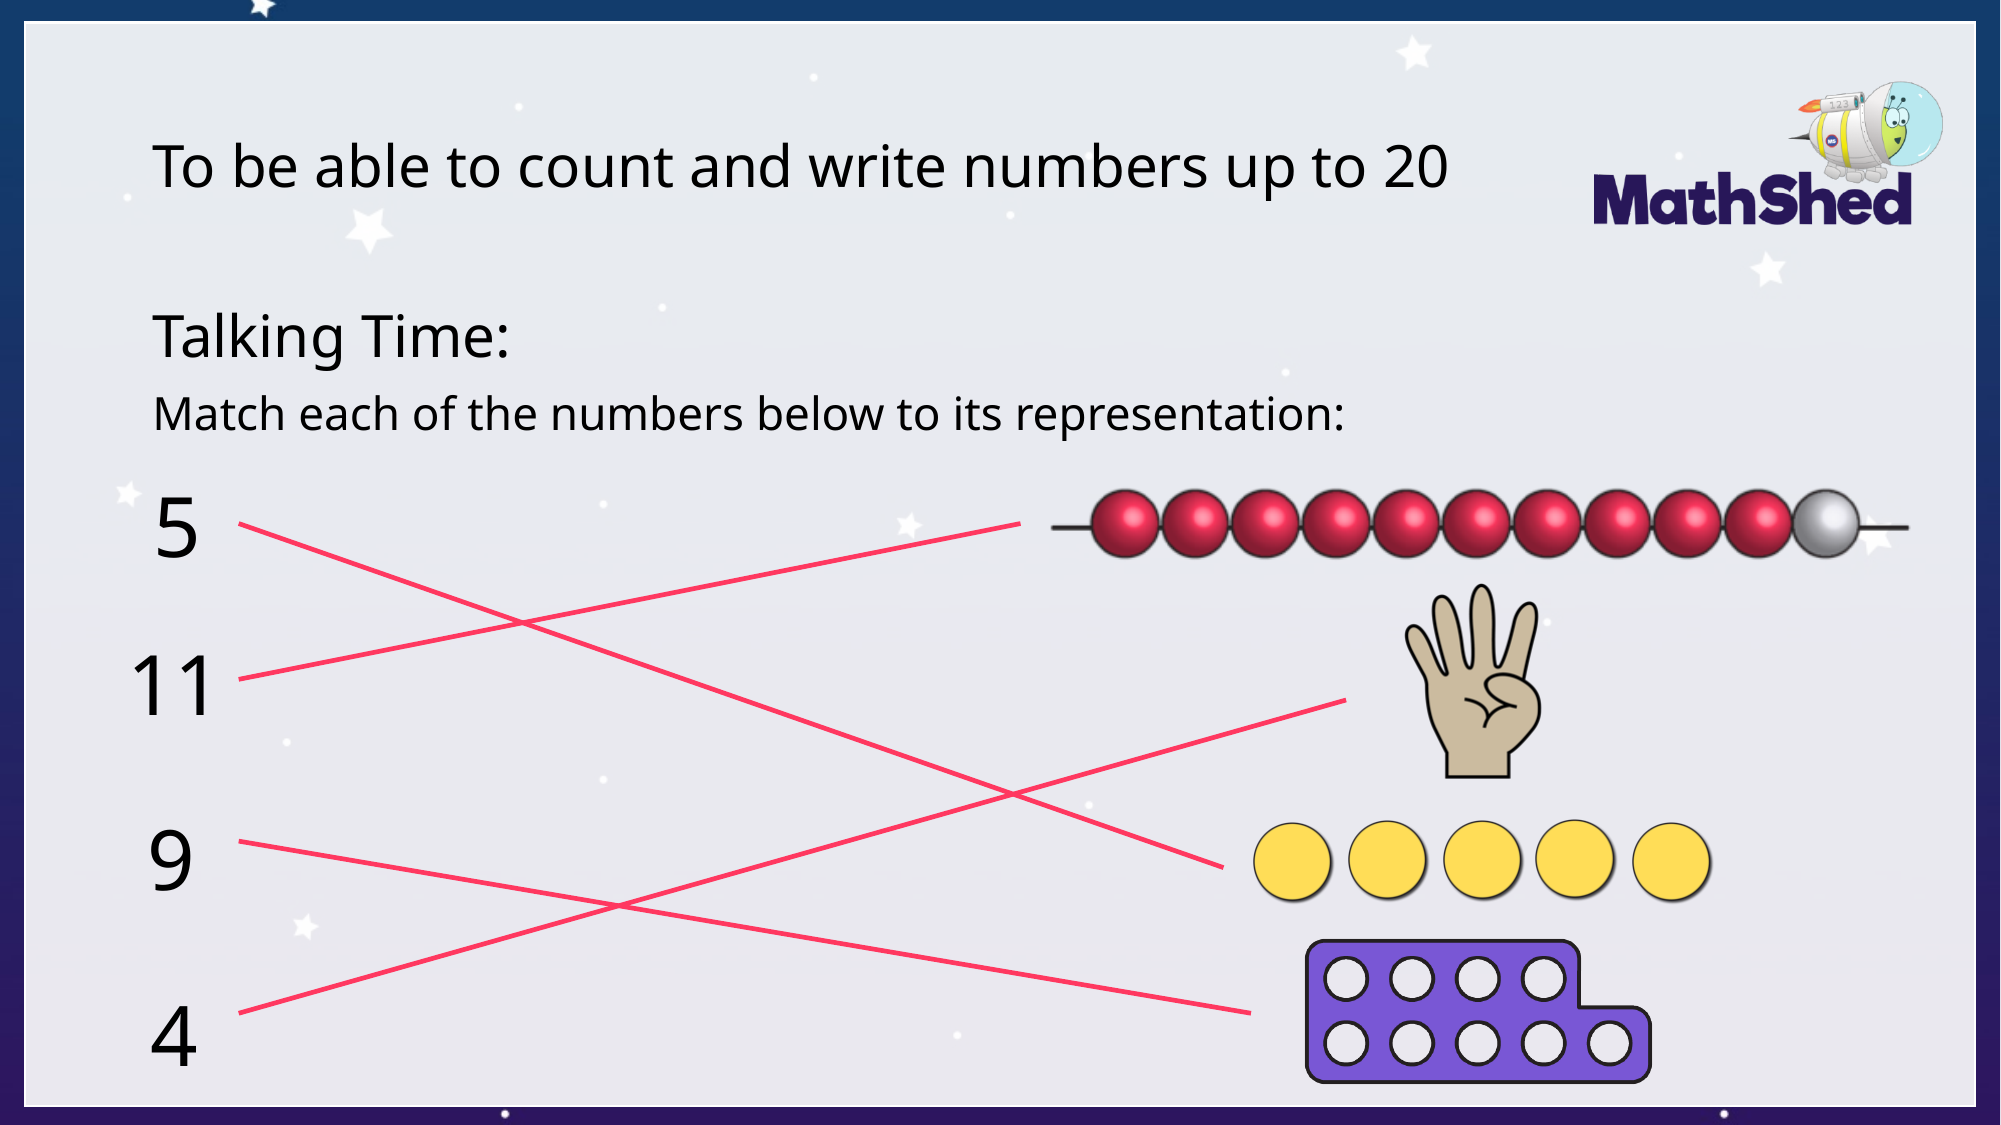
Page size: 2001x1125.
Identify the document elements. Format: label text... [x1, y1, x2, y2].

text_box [238, 523, 1021, 680]
text_box 9 [132, 800, 210, 915]
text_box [238, 699, 1347, 1014]
text_box 11 [112, 625, 237, 740]
picture [0, 0, 2001, 1125]
list Talking Time: Match each of the numbers below to its representation: [137, 299, 1863, 1014]
title To be able to count and write numbers up to 20 [137, 59, 1578, 278]
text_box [238, 523, 1224, 699]
text_box 5 [138, 466, 216, 582]
text_box 4 [135, 975, 214, 1091]
